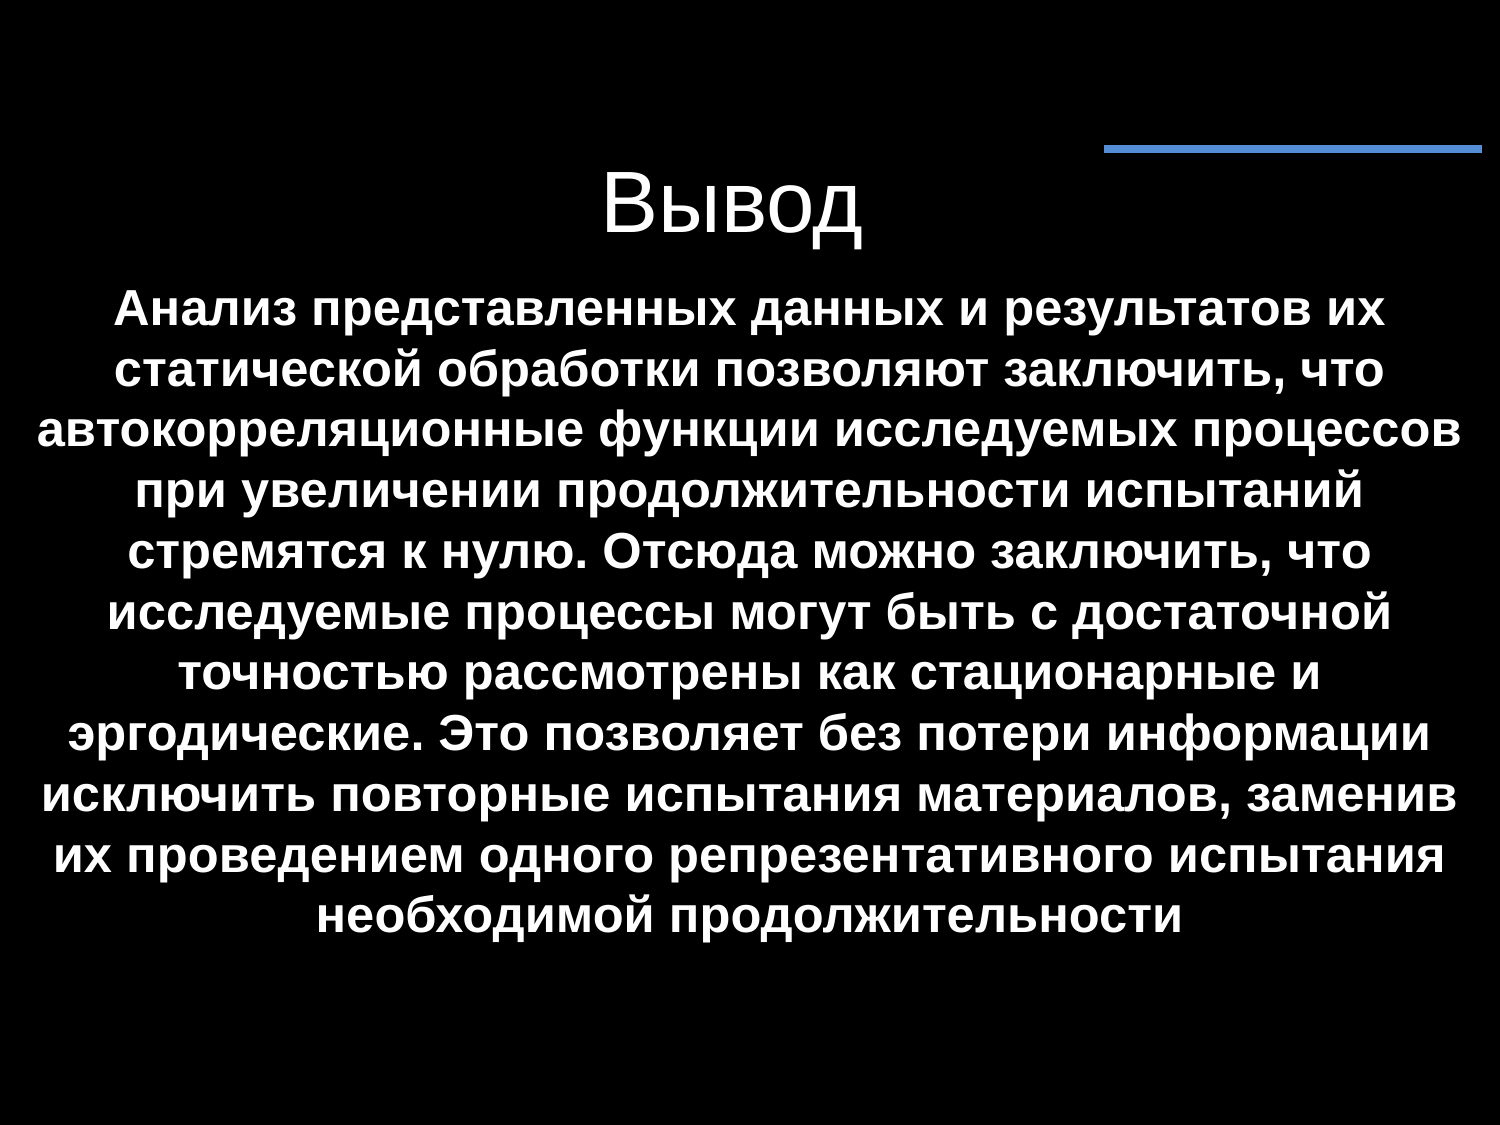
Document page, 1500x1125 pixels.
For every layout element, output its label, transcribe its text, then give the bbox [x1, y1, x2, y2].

text_box Анализ представленных данных и результатов их статической обработки позволяют заключить, что автокорреляционные функции исследуемых процессов при увеличении продолжительности испытаний стремятся к нулю. Отсюда можно заключить, что исследуемые процессы могут быть с достаточной точностью рассмотрены как стационарные и эргодические. Это позволяет без потери информации исключить повторные испытания материалов, заменив их проведением одного репрезентативного испытания необходимой продолжительности [17, 267, 1483, 1010]
text_box Вывод: [69, 137, 1420, 258]
